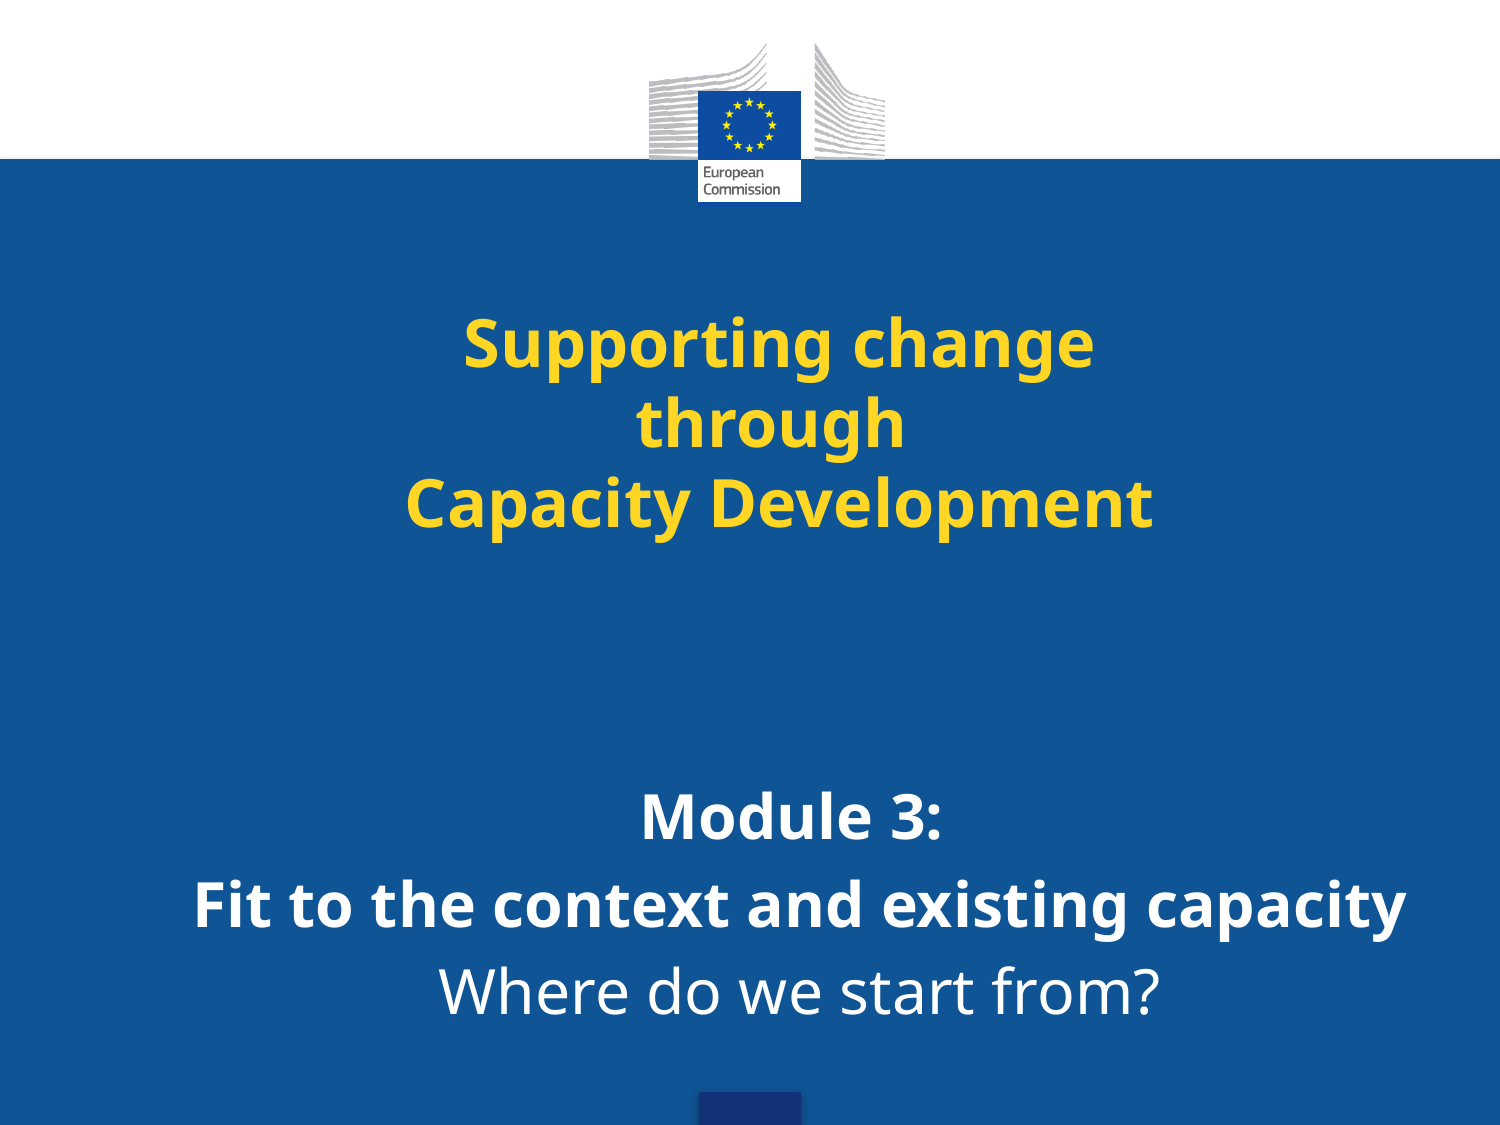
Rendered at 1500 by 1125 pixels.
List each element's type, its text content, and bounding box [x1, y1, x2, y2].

subtitle Module 3: Fit to the context and existing capacity Where do we start from? [100, 769, 1500, 948]
title Supporting change through Capacity Development [366, 355, 1194, 486]
